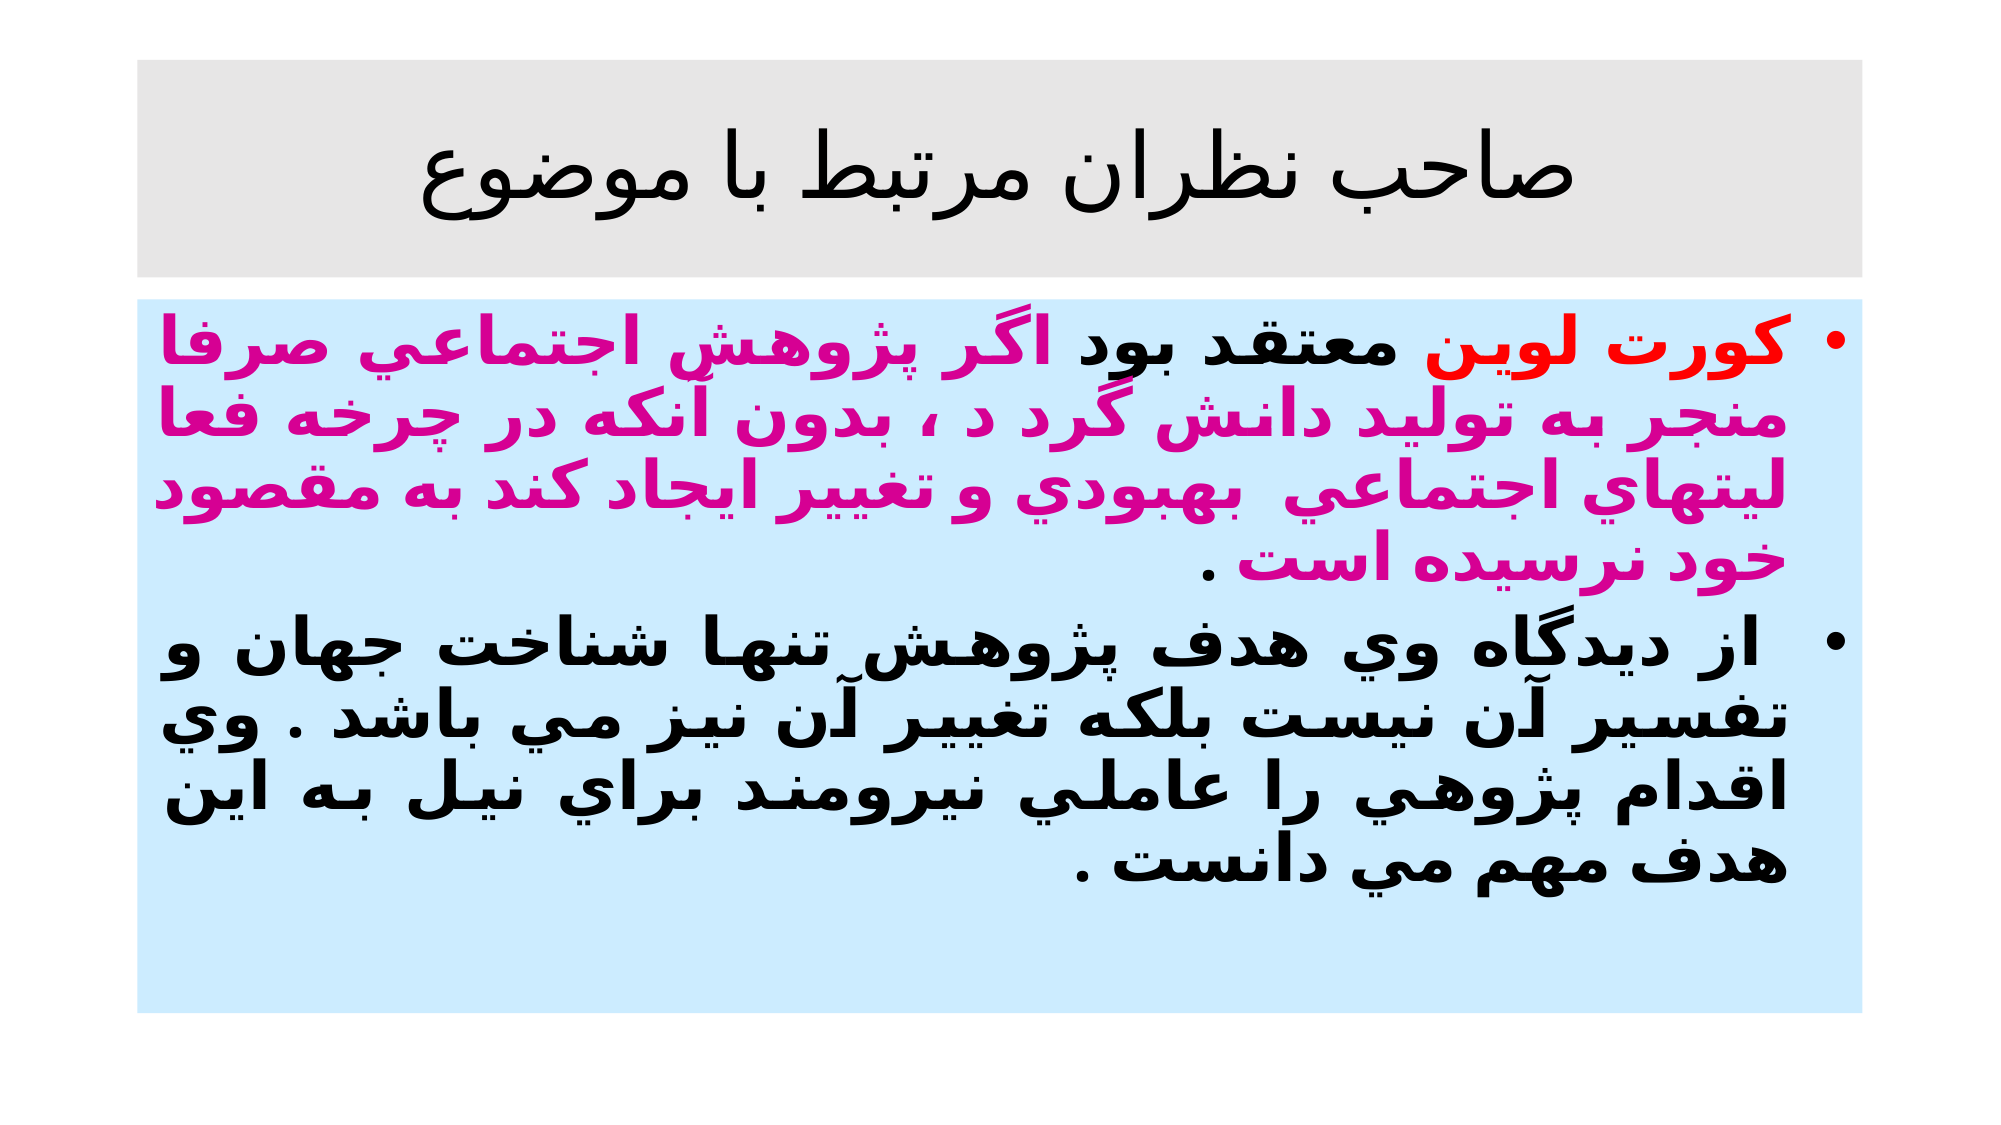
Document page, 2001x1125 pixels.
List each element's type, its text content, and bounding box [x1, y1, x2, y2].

list کورت لوين معتقد بود اگر پژوهش اجتماعي صرفا منجر به توليد دانش گرد د ، بدون آنکه در چرخه فعا ليتهاي اجتماعي بهبودي و تغيير ايجاد کند به مقصود خود نرسيده است . از ديدگاه وي هدف پژوهش تنها شناخت جهان و تفسير آن نيست بلکه تغيير آن نيز مي باشد . وي اقدام پژوهي را عاملي نيرومند براي نيل به اين هدف مهم مي دانست . [137, 299, 1863, 1014]
title صاحب نظران مرتبط با موضوع [137, 59, 1863, 278]
